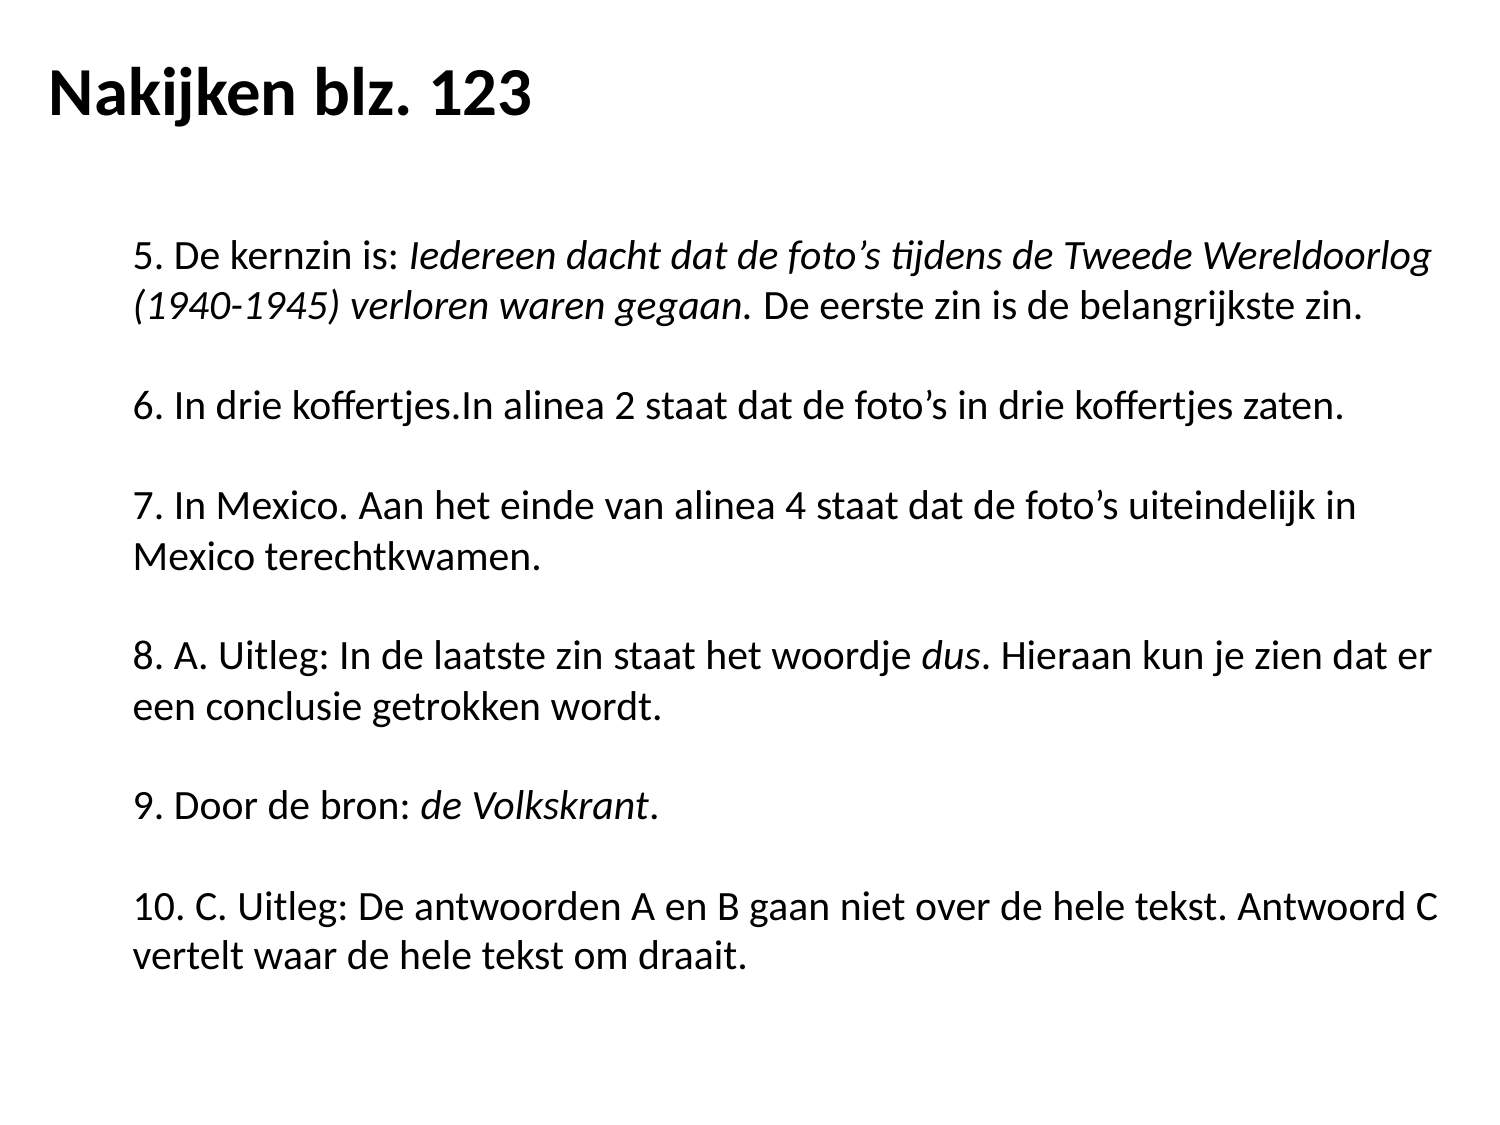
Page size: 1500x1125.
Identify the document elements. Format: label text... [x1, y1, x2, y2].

text_box Nakijken blz. 123 [34, 48, 991, 137]
text_box 5. De kernzin is: Iedereen dacht dat de foto’s tijdens de Tweede Wereldoorlog (1940-1945) verloren waren gegaan. De eerste zin is de belangrijkste zin. 6. In drie koffertjes.In alinea 2 staat dat de foto’s in drie koffertjes zaten. 7. In Mexico. Aan het einde van alinea 4 staat dat de foto’s uiteindelijk in Mexico terechtkwamen. 8. A. Uitleg: In de laatste zin staat het woordje dus. Hieraan kun je zien dat er een conclusie getrokken wordt. 9. Door de bron: de Volkskrant. 10. C. Uitleg: De antwoorden A en B gaan niet over de hele tekst. Antwoord C vertelt waar de hele tekst om draait. [117, 220, 1500, 986]
